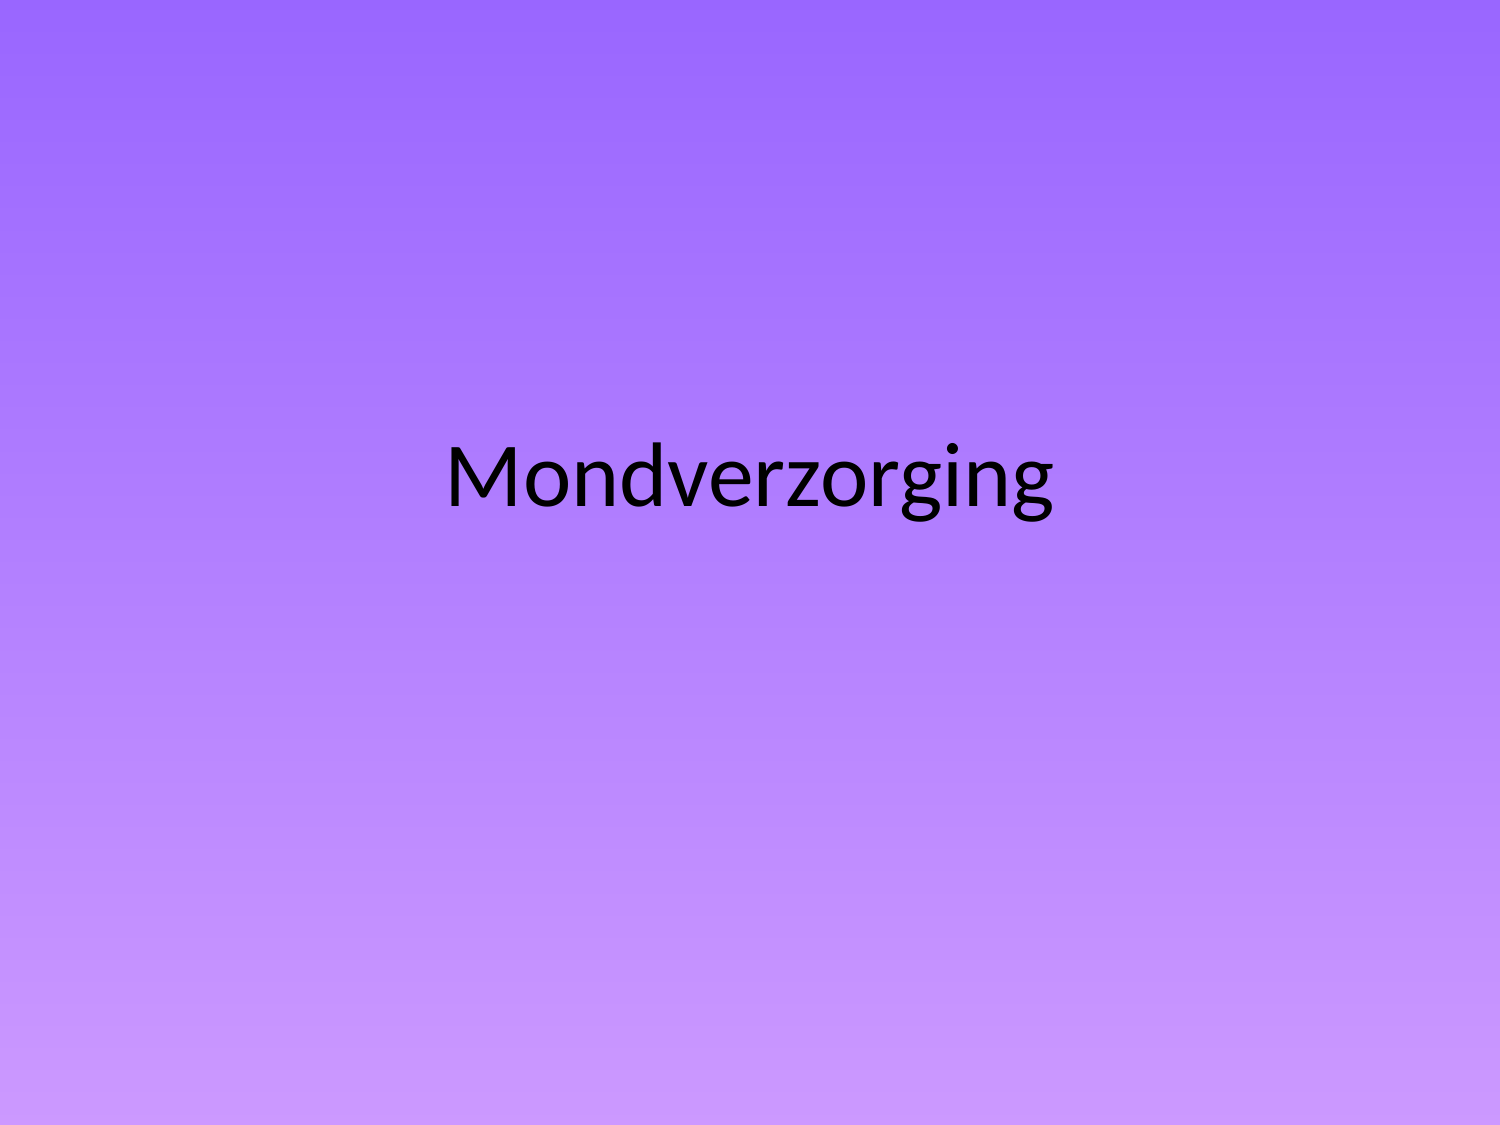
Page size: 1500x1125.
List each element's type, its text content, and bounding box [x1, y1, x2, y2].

title Mondverzorging [112, 349, 1388, 591]
